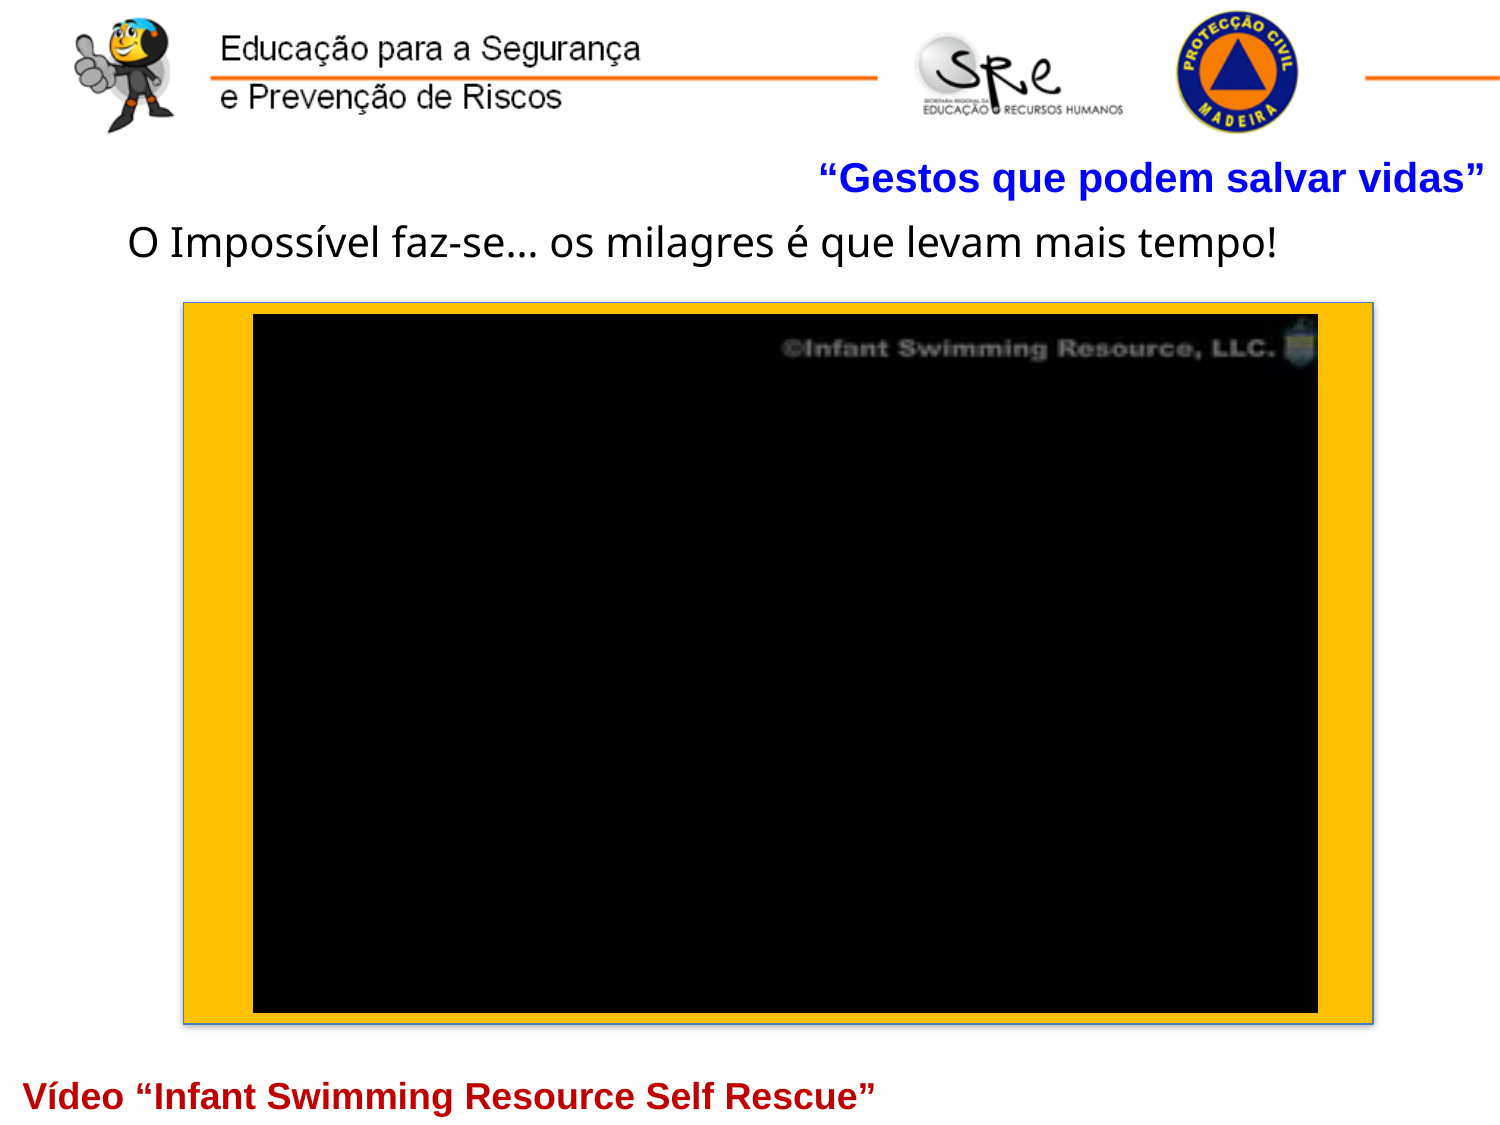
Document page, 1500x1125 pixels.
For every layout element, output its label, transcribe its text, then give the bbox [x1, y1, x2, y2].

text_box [252, 312, 1319, 1014]
text_box [183, 302, 1374, 1025]
text_box O Impossível faz-se… os milagres é que levam mais tempo! [112, 208, 1293, 274]
picture [0, 0, 1500, 1125]
text_box “Gestos que podem salvar vidas” [803, 143, 1500, 208]
text_box Vídeo “Infant Swimming Resource Self Rescue” [7, 1064, 892, 1125]
